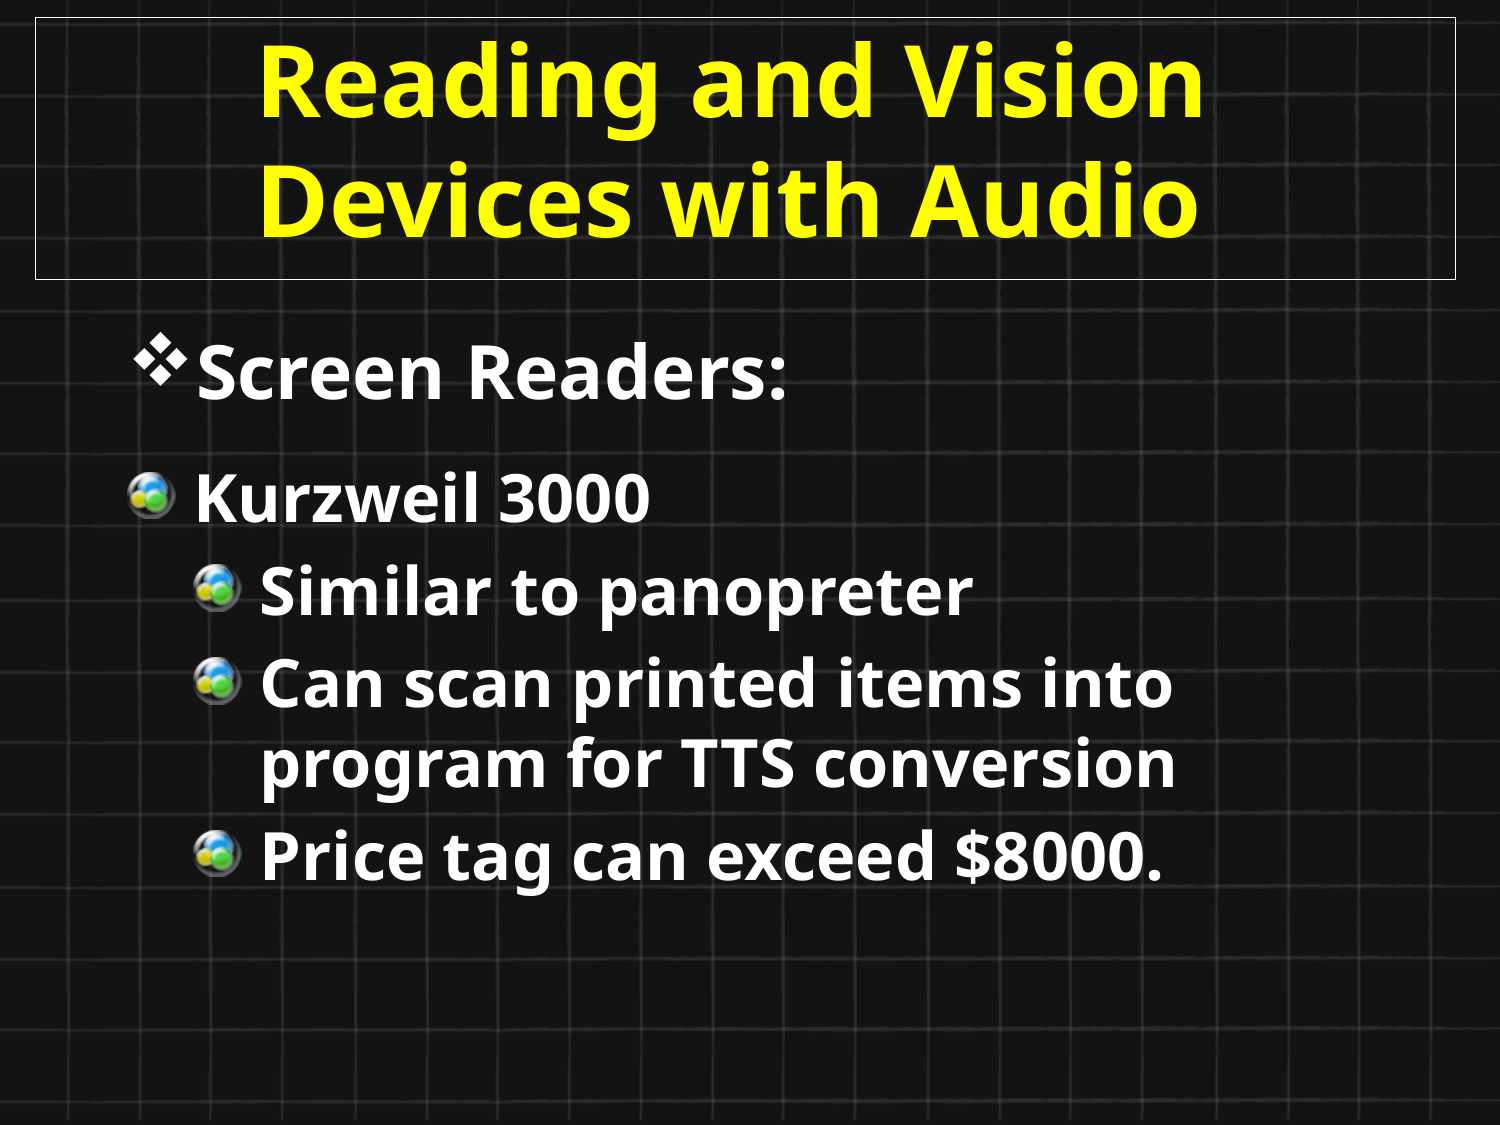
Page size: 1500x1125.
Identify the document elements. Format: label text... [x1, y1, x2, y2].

title Reading and Vision Devices with Audio [35, 17, 1456, 280]
picture [0, 0, 1500, 1125]
list Screen Readers: Kurzweil 3000 Similar to panopreter Can scan printed items into program for TTS conversion Price tag can exceed $8000. [112, 334, 1396, 1042]
